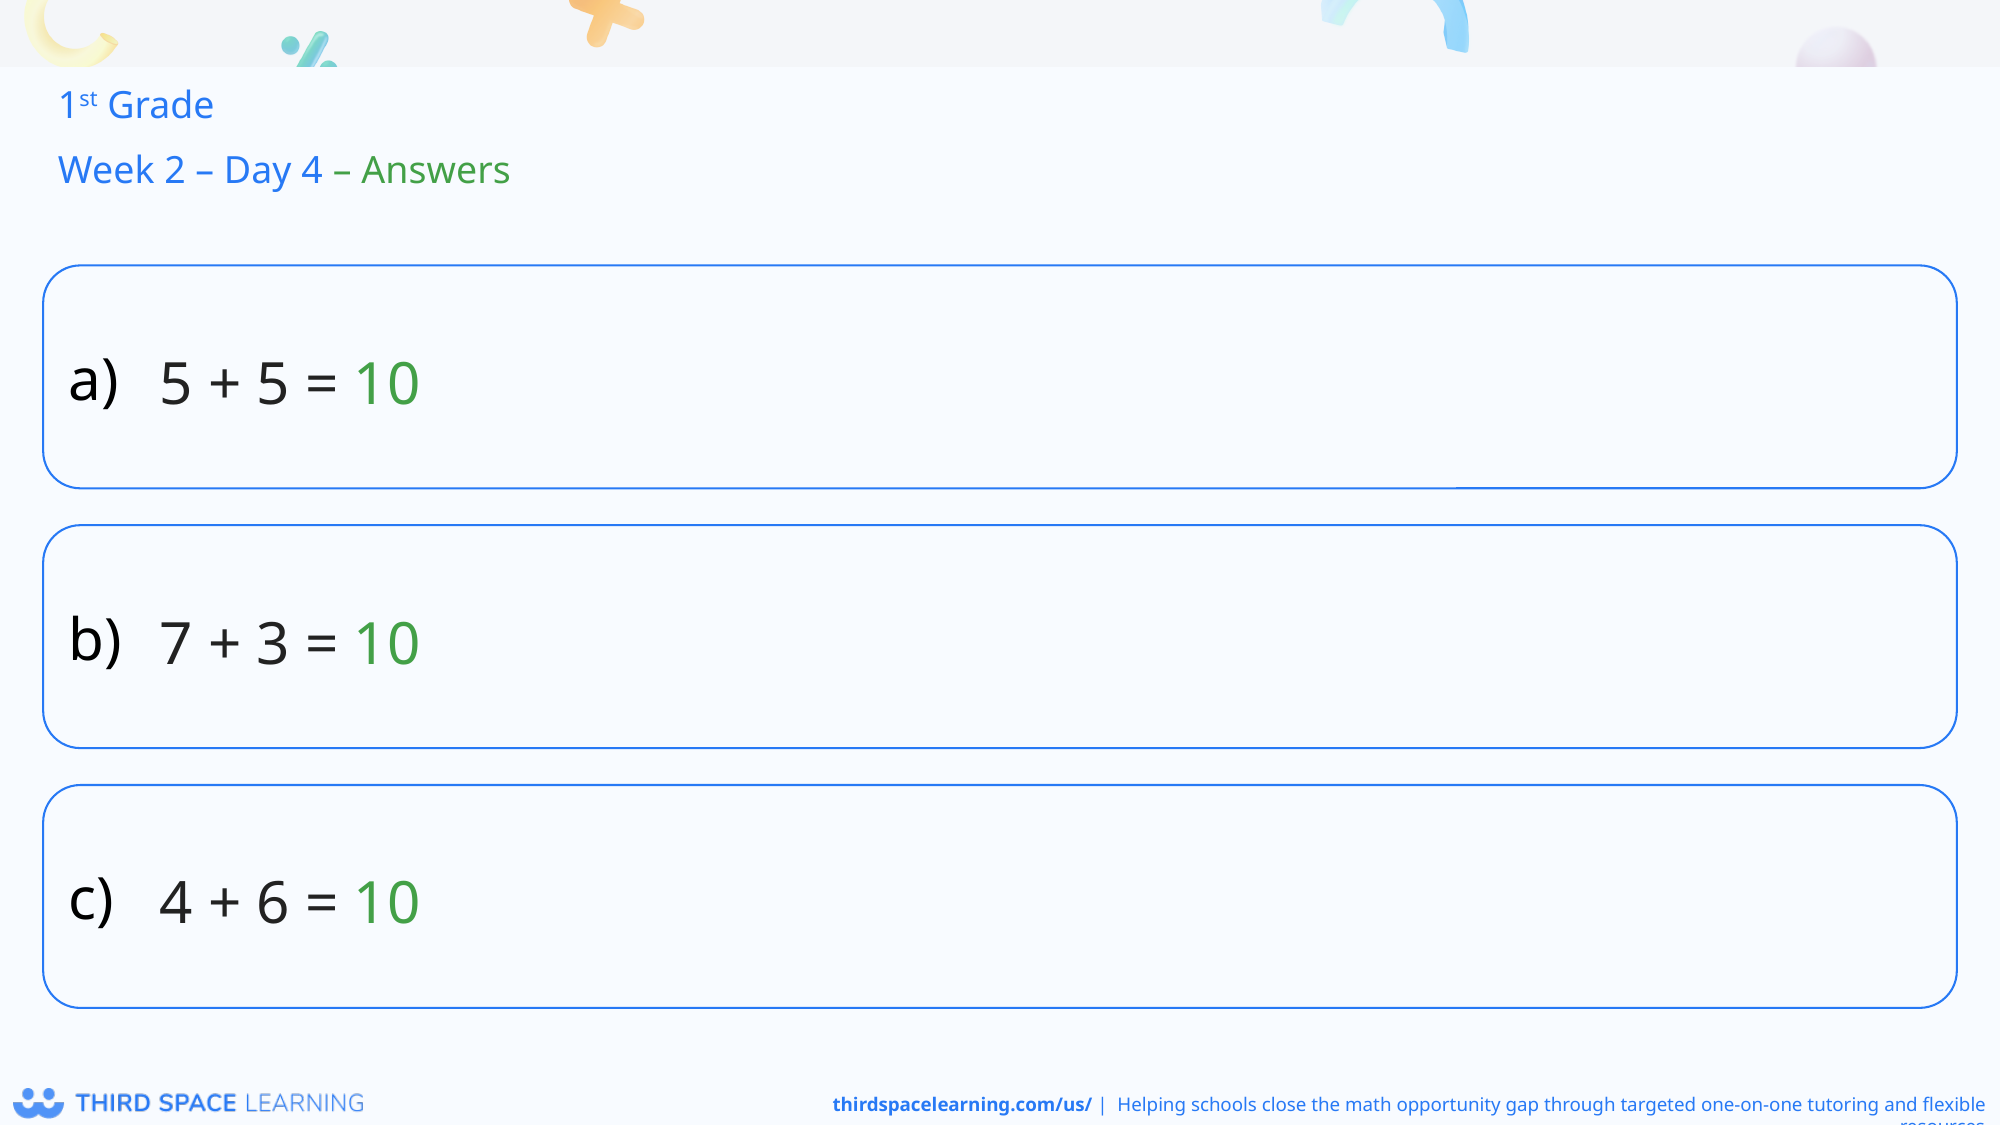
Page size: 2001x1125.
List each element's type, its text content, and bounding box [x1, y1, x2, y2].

picture [0, 0, 2000, 67]
list 5 + 5 = 10 [144, 288, 1922, 474]
list 7 + 3 = 10 [144, 548, 1922, 734]
text_box 1st Grade Week 2 – Day 4 – Answers [43, 73, 705, 212]
picture [13, 1088, 365, 1119]
list 4 + 6 = 10 [144, 807, 1922, 994]
